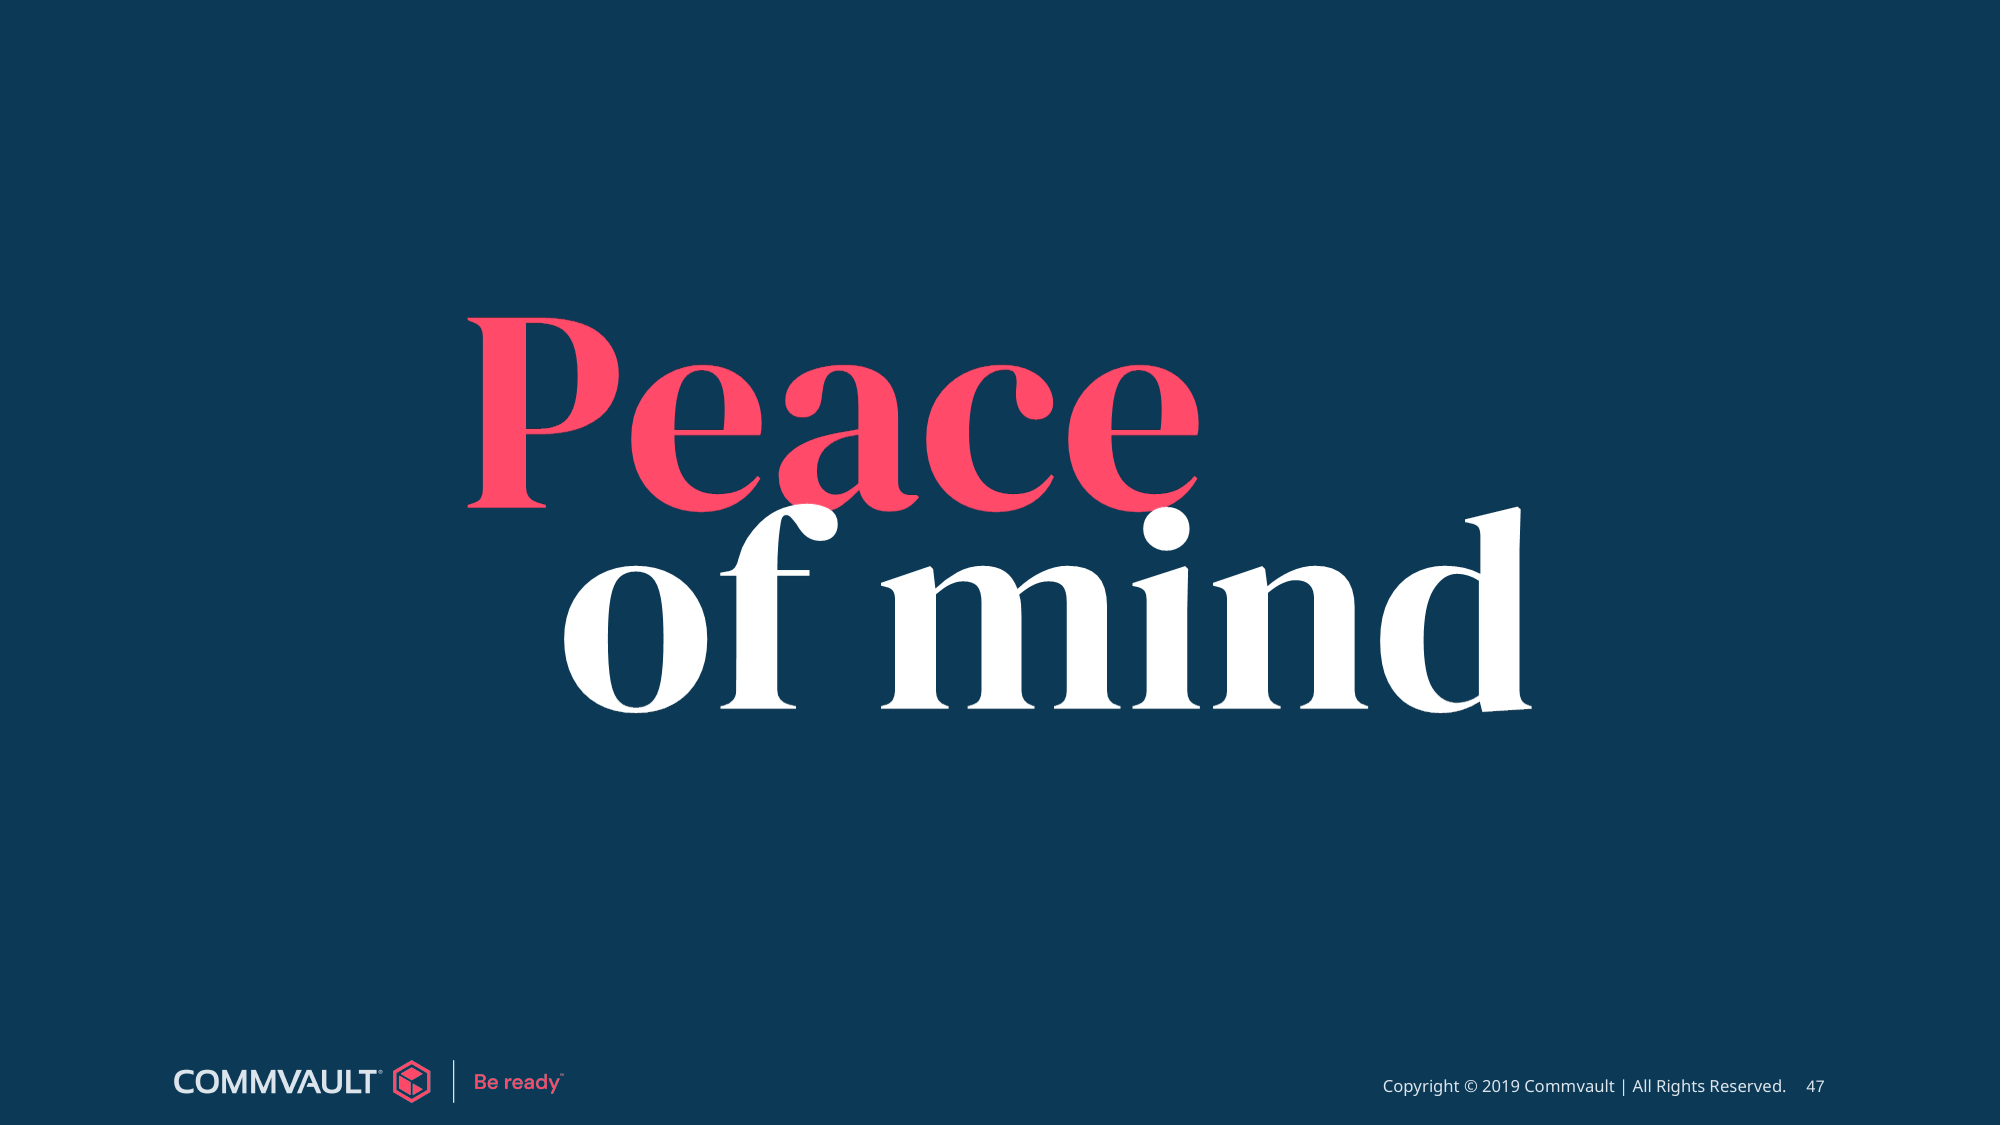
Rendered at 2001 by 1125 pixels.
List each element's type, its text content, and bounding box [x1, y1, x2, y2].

picture [288, 158, 1712, 967]
slide_number 47 [1790, 1051, 1825, 1097]
picture [174, 1060, 564, 1103]
